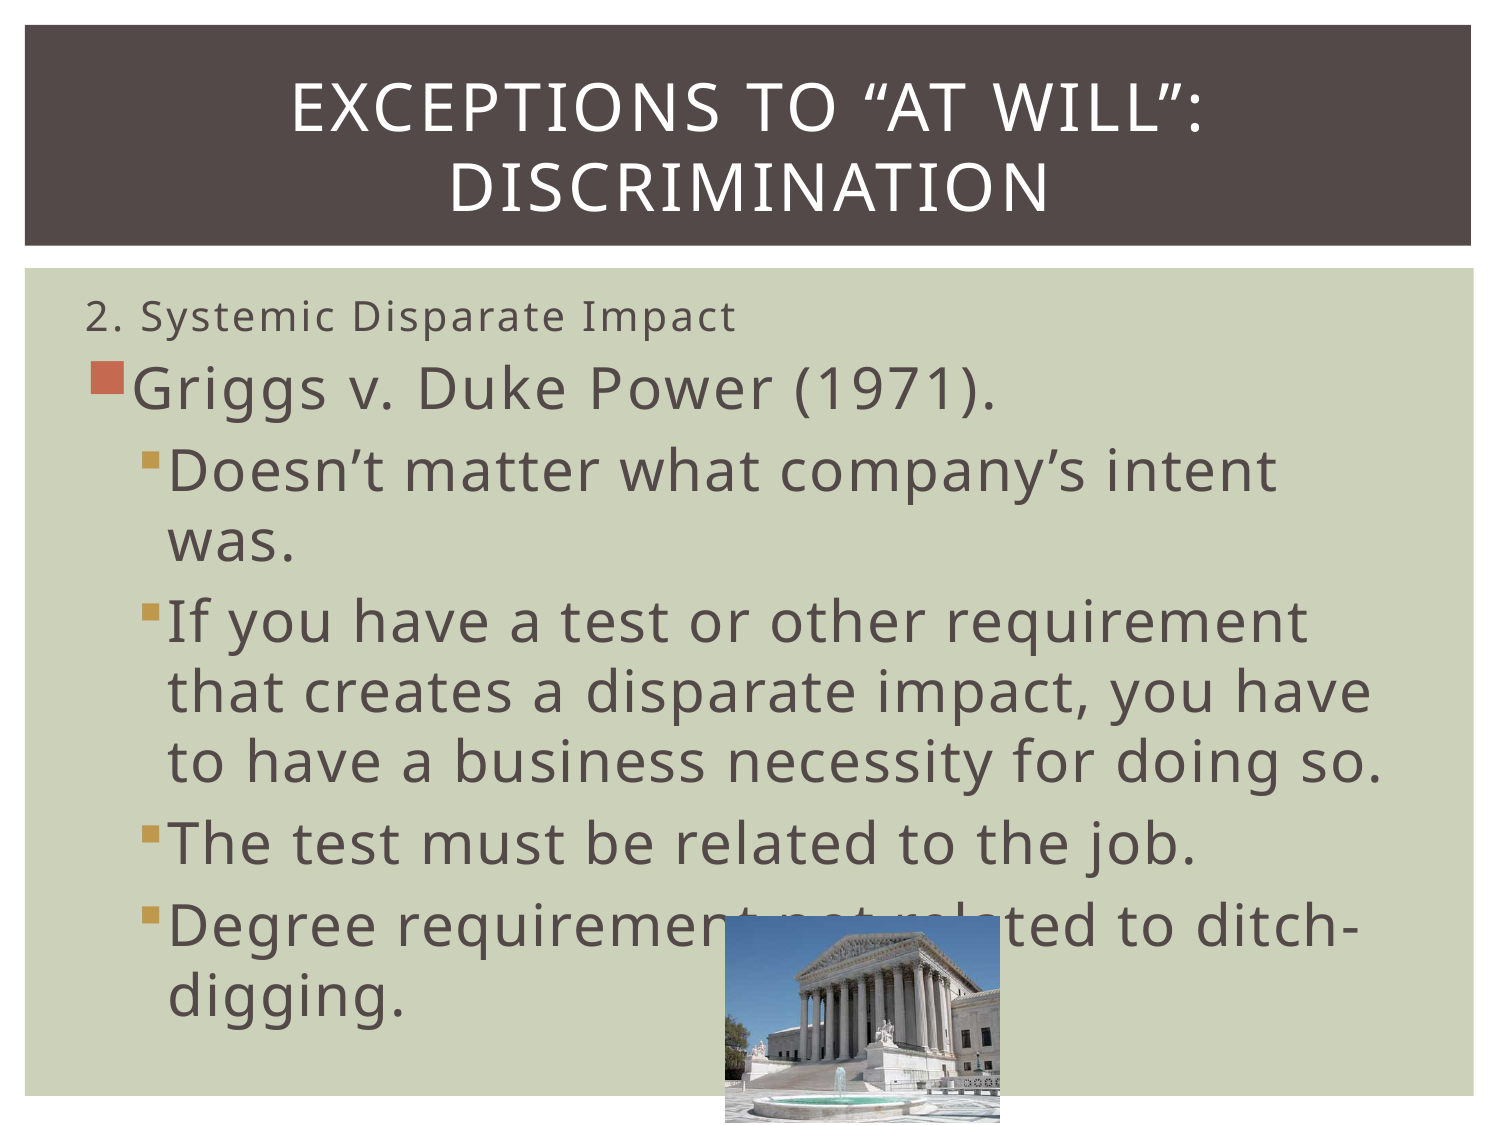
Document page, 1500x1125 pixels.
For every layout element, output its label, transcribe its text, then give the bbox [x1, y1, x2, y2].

title Exceptions to “at will”: Discrimination [62, 58, 1438, 232]
picture [724, 916, 1001, 1124]
list 2. Systemic Disparate Impact Griggs v. Duke Power (1971). Doesn’t matter what company’s intent was. If you have a test or other requirement that creates a disparate impact, you have to have a business necessity for doing so. The test must be related to the job. Degree requirement not related to ditch-digging. [62, 281, 1442, 1005]
